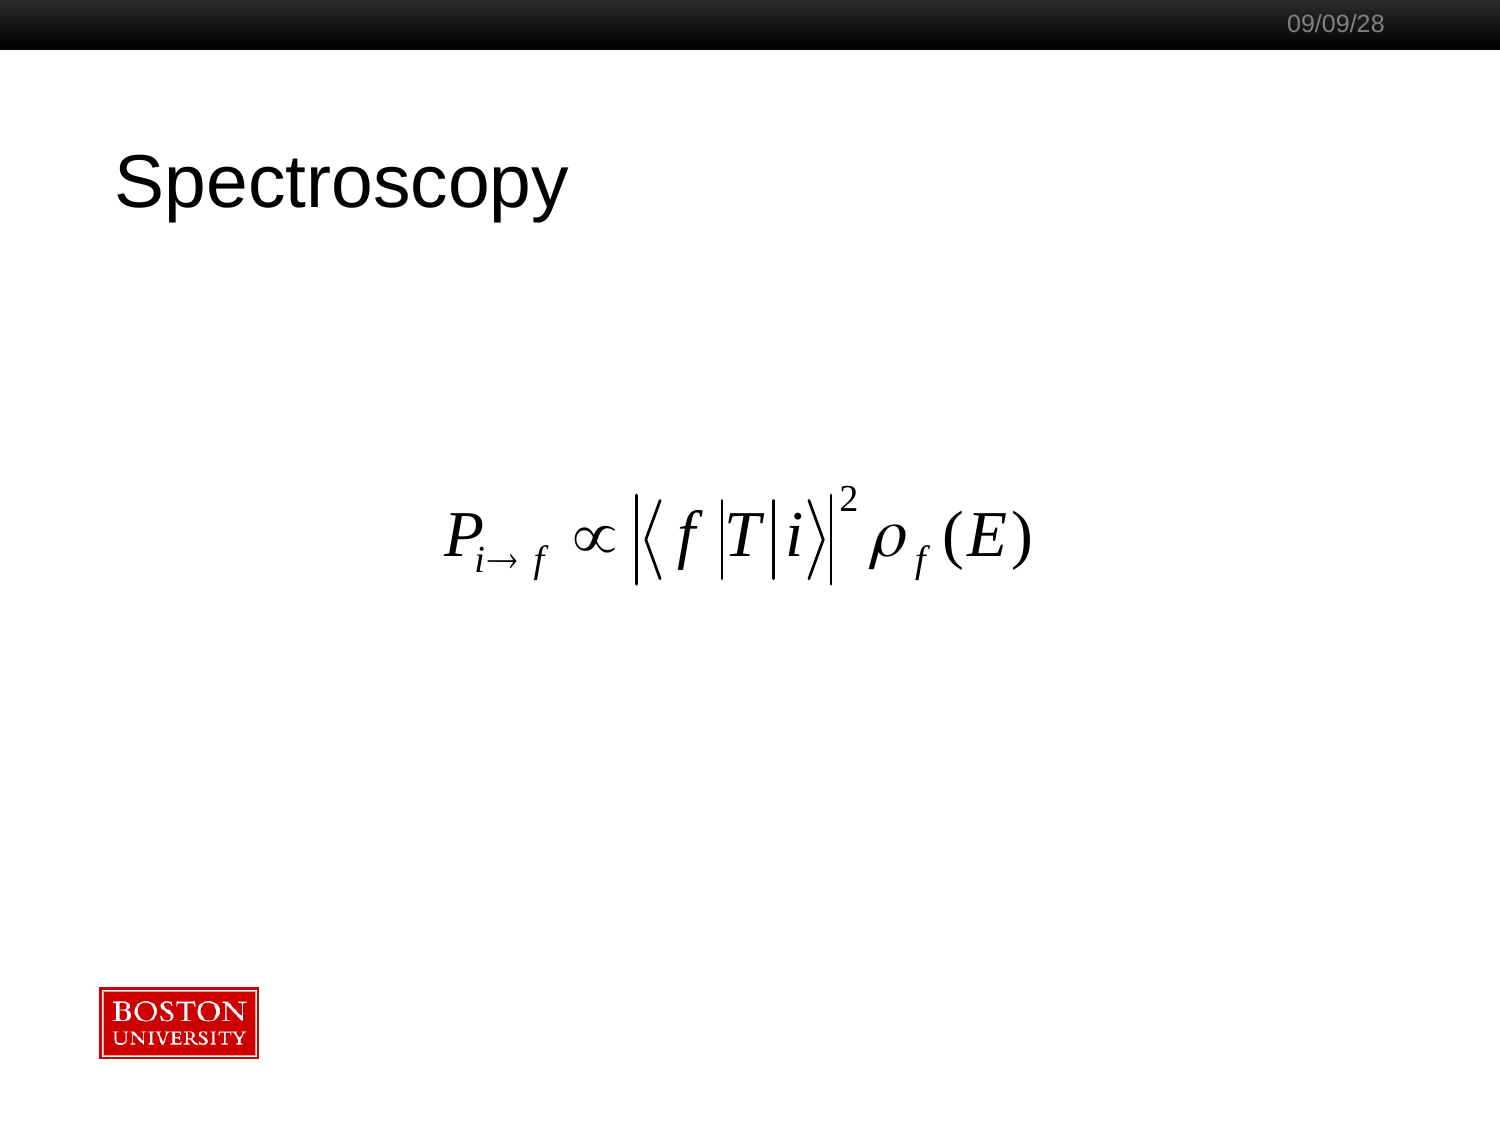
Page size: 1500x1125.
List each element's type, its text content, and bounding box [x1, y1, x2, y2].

title Spectroscopy [99, 124, 1401, 238]
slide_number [1087, 0, 1401, 51]
picture [99, 987, 259, 1059]
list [432, 468, 1044, 600]
